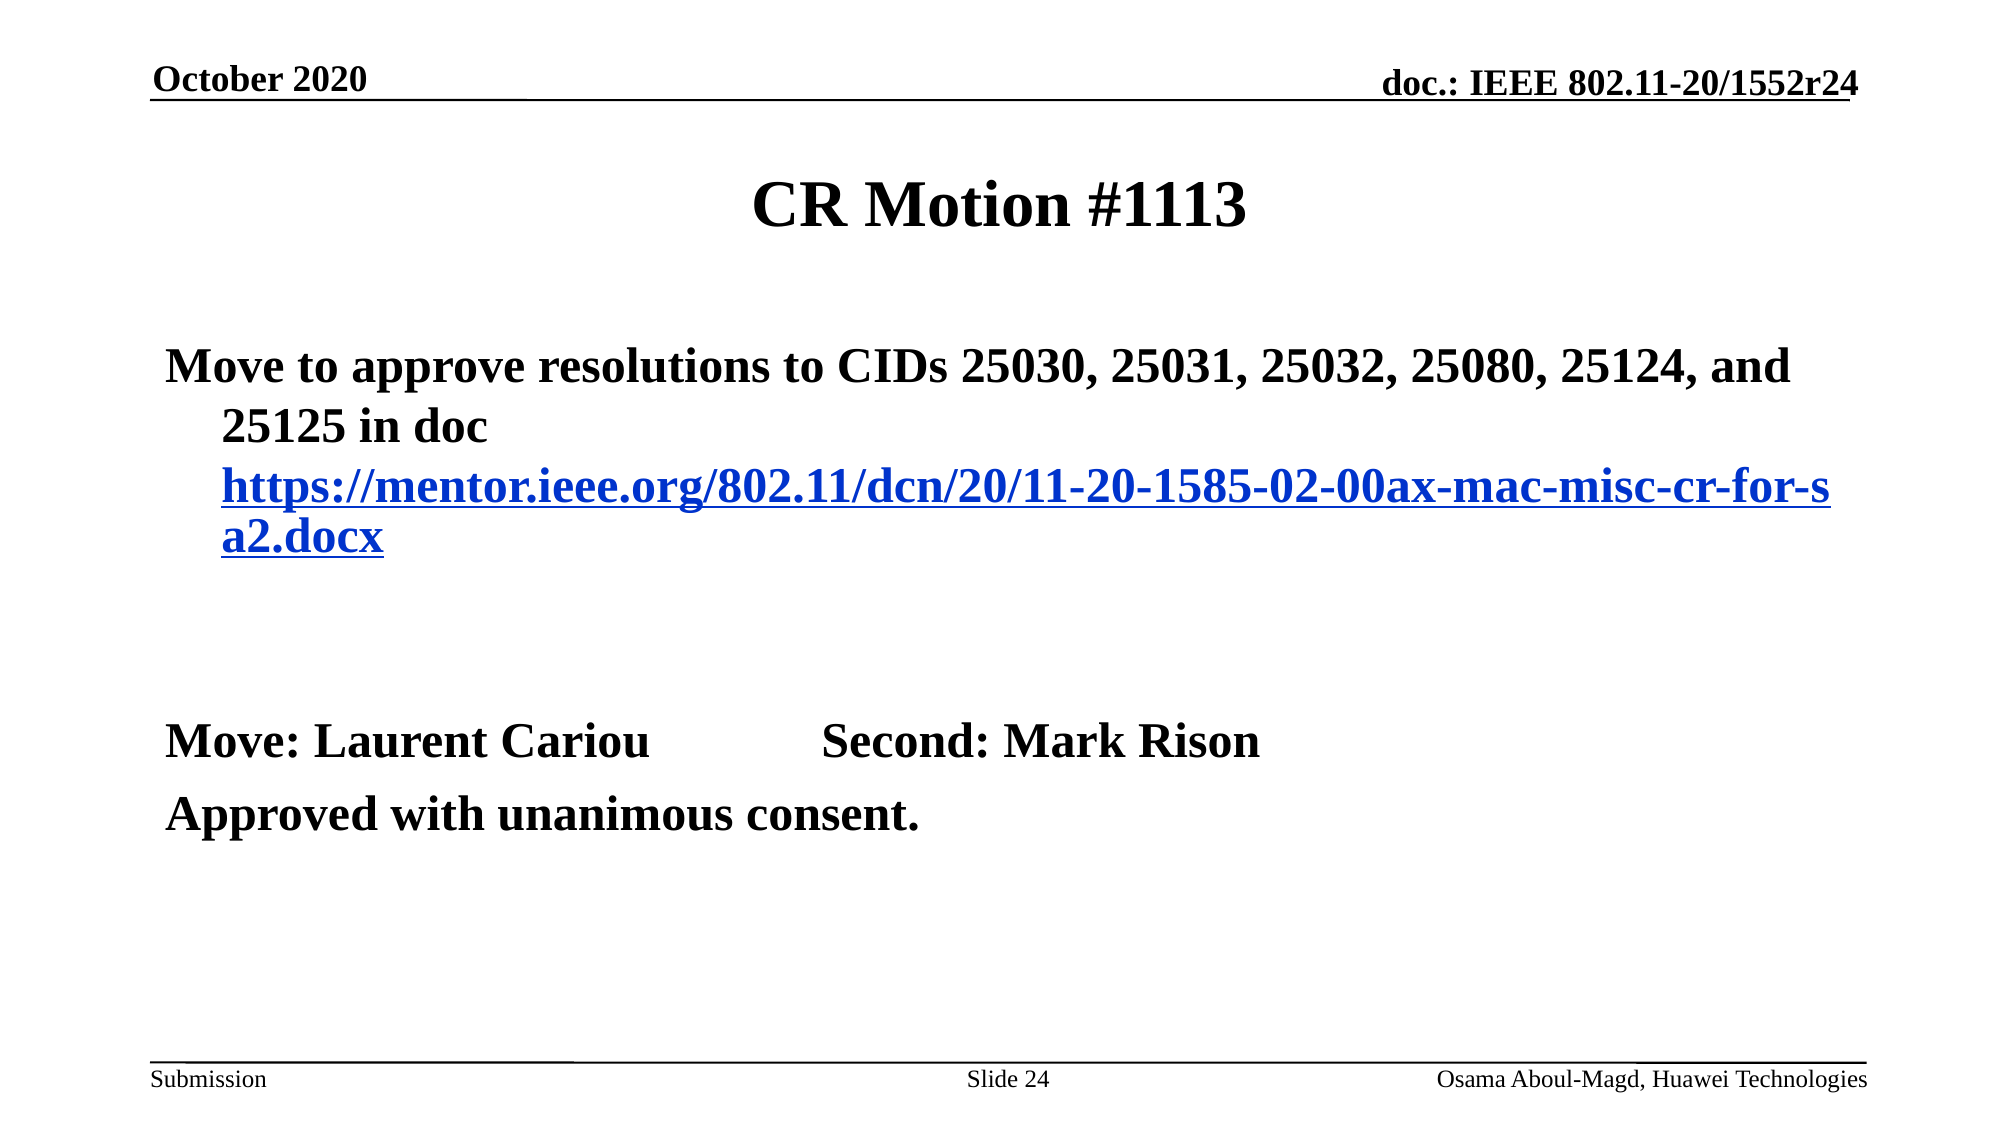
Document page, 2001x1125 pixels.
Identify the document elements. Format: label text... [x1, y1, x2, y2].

slide_number Slide 24 [950, 1061, 1067, 1123]
title CR Motion #1113 [149, 112, 1850, 288]
list Move to approve resolutions to CIDs 25030, 25031, 25032, 25080, 25124, and 25125 in doc https://mentor.ieee.org/802.11/dcn/20/11-20-1585-02-00ax-mac-misc-cr-for-sa2.docx Move: Laurent Cariou Second: Mark Rison Approved with unanimous consent. [149, 324, 1850, 1000]
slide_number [152, 54, 563, 100]
footer Osama Aboul-Magd, Huawei Technologies [1171, 1061, 1869, 1093]
